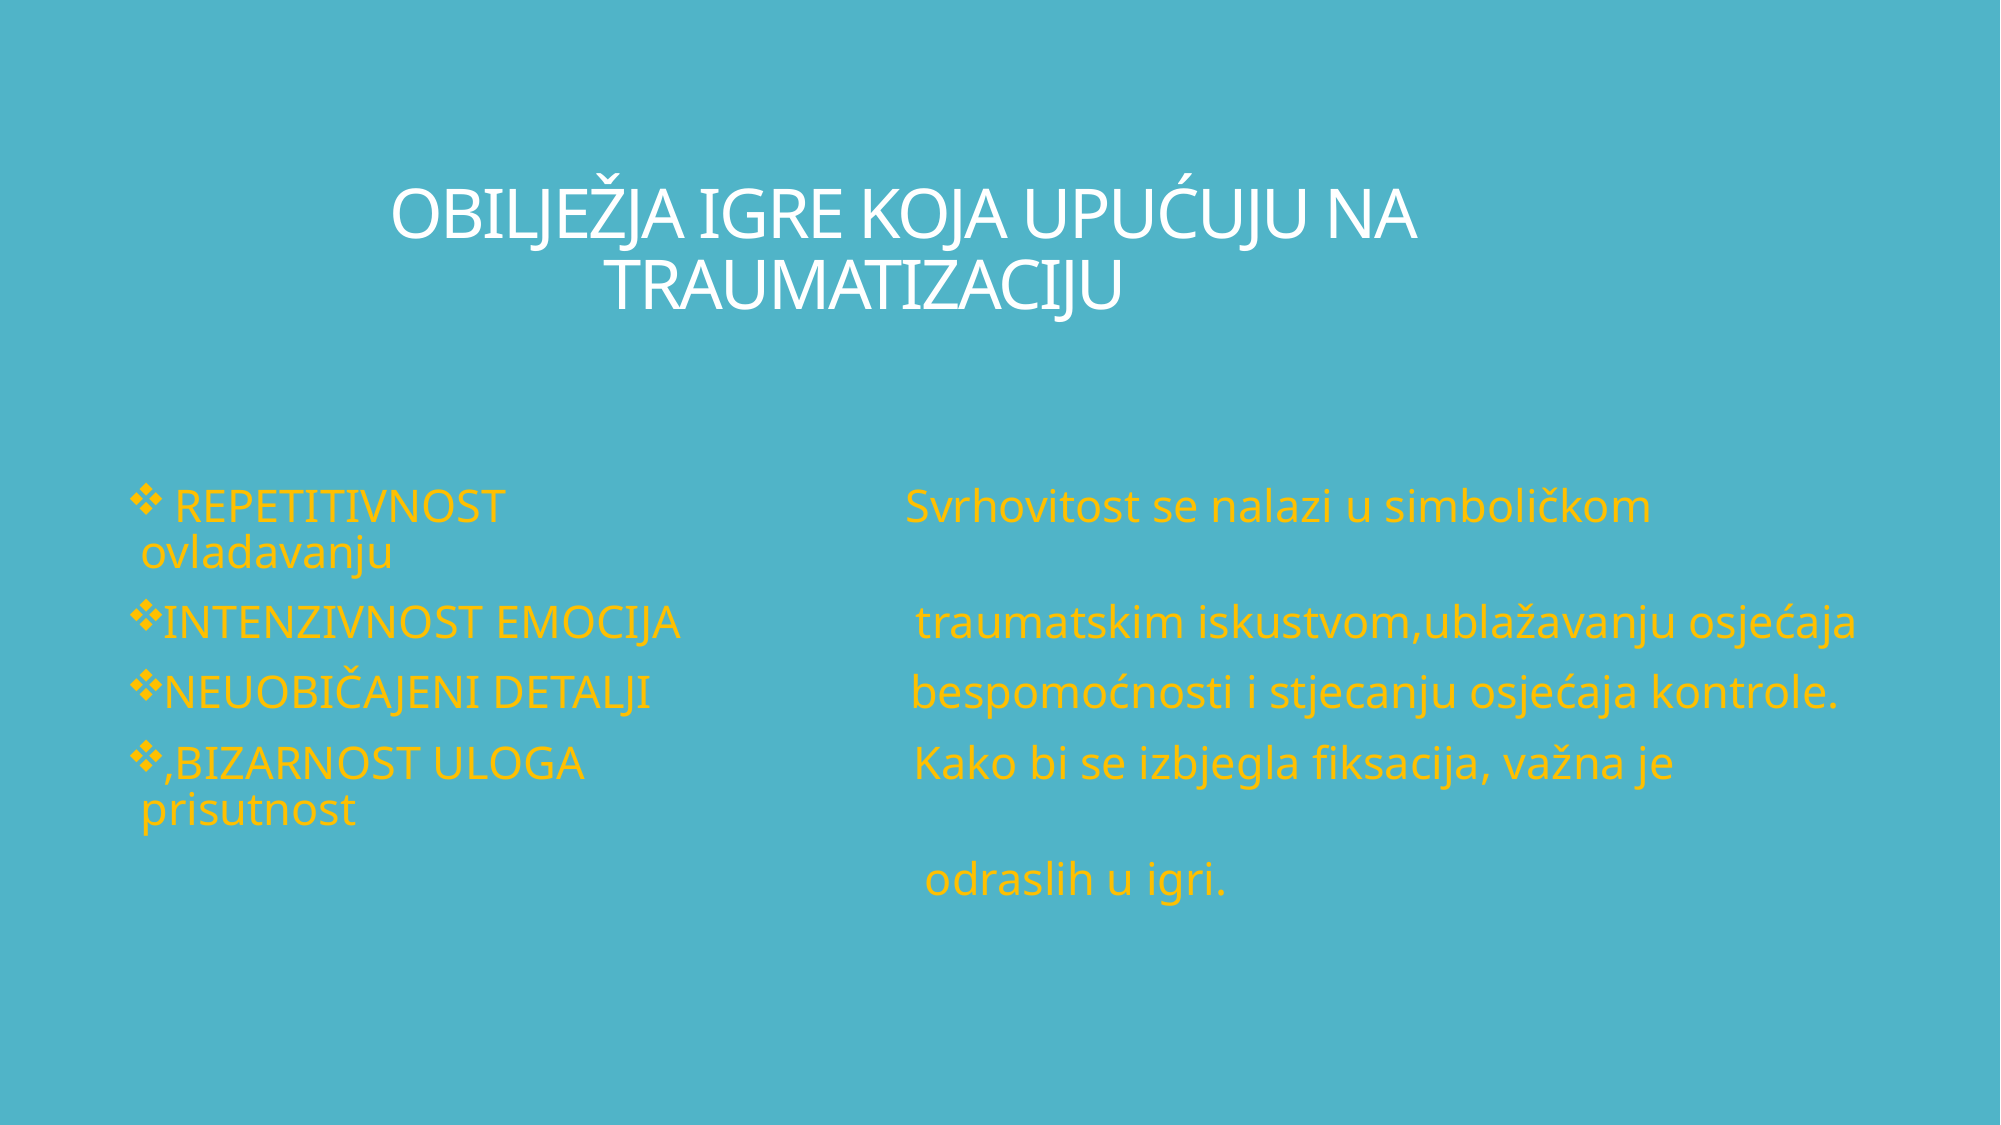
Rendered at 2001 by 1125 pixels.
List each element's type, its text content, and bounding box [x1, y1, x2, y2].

title OBILJEŽJA IGRE KOJA UPUĆUJU NA TRAUMATIZACIJU [107, 81, 1875, 354]
list REPETITIVNOST Svrhovitost se nalazi u simboličkom ovladavanju INTENZIVNOST EMOCIJA traumatskim iskustvom,ublažavanju osjećaja NEUOBIČAJENI DETALJI bespomoćnosti i stjecanju osjećaja kontrole. ,BIZARNOST ULOGA Kako bi se izbjegla fiksacija, važna je prisutnost odraslih u igri. [111, 329, 1876, 948]
